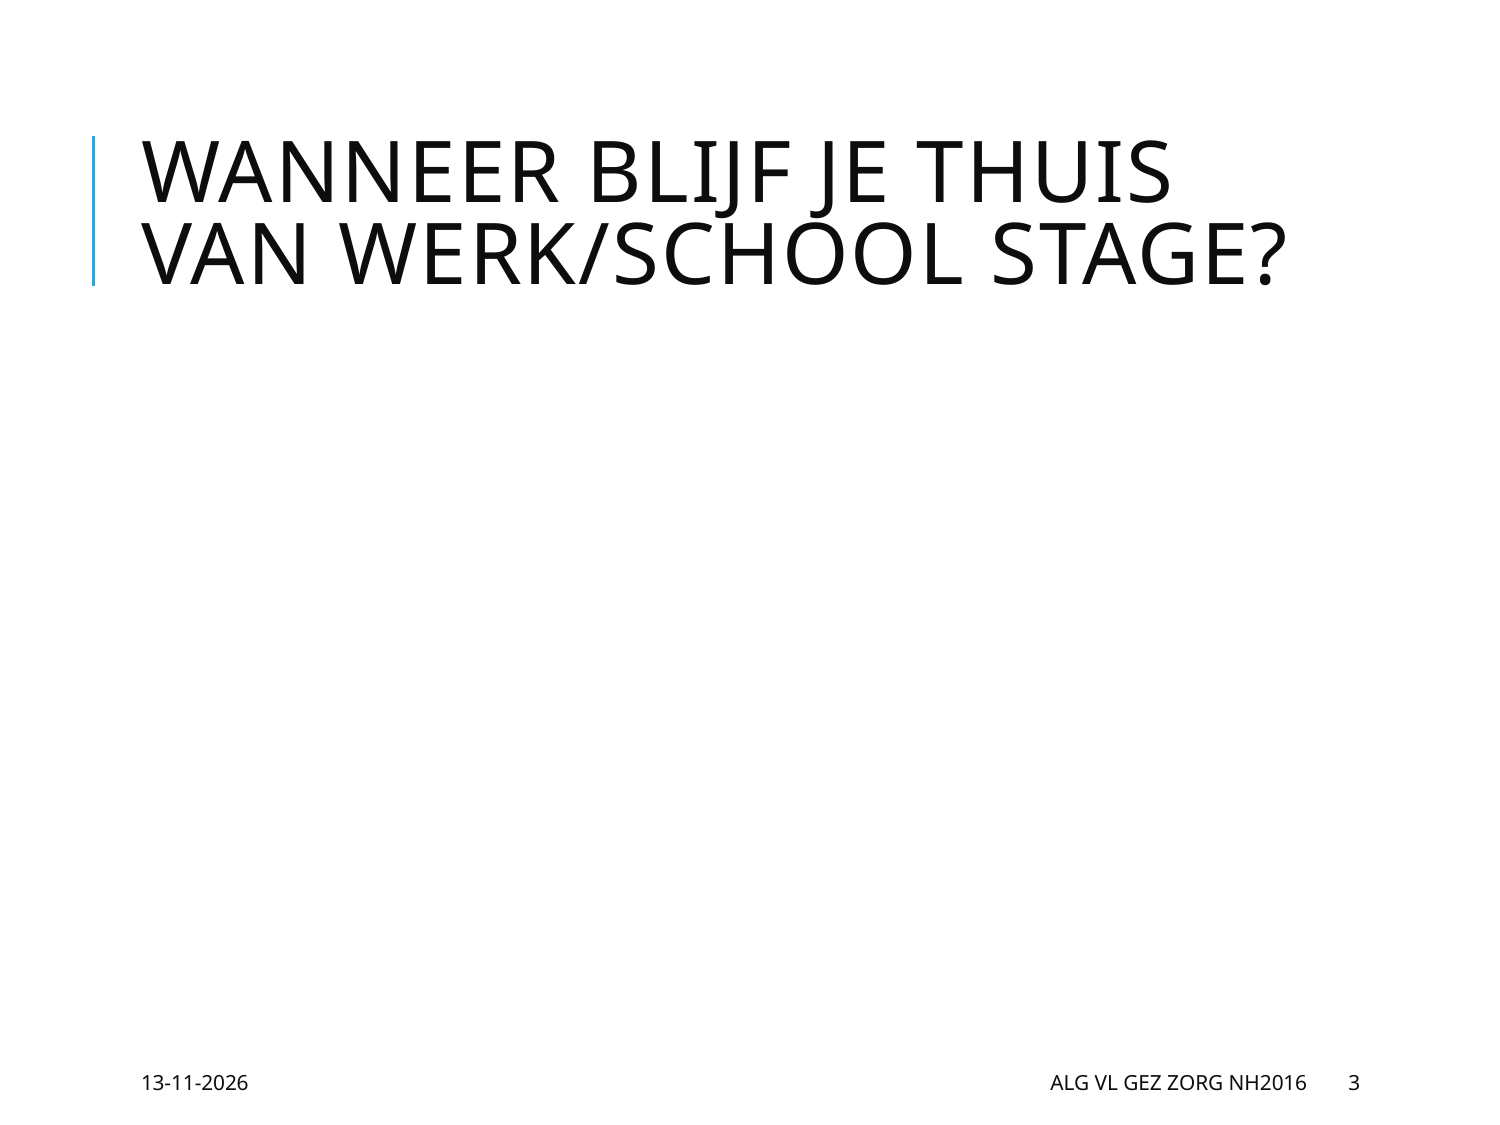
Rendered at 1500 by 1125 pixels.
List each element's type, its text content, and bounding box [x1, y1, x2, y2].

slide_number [126, 1061, 392, 1107]
title Wanneer blijf je thuis van werk/school stage? [126, 96, 1322, 342]
footer Alg VL gez zorg NH2016 [595, 1061, 1322, 1107]
slide_number 3 [1333, 1061, 1454, 1107]
